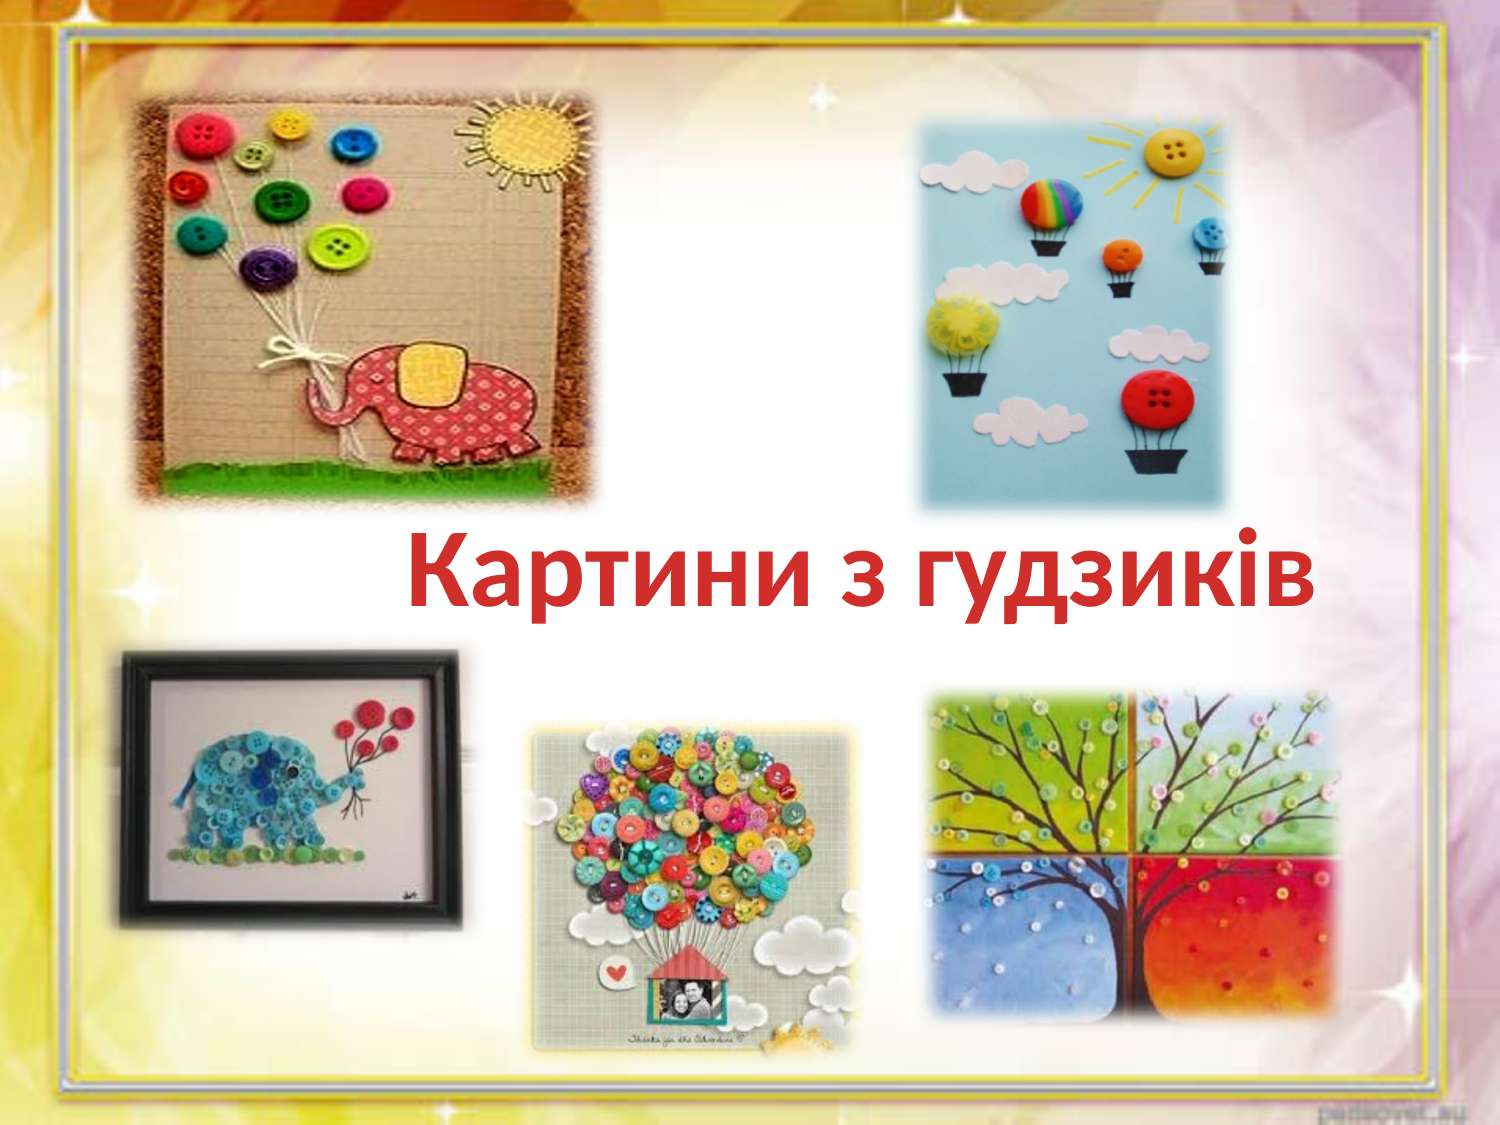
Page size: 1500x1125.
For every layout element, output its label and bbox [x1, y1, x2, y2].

picture [515, 714, 868, 1067]
picture [902, 105, 1242, 528]
picture [93, 632, 488, 946]
picture [116, 81, 608, 519]
picture [913, 679, 1351, 1033]
list [0, 0, 1500, 1125]
